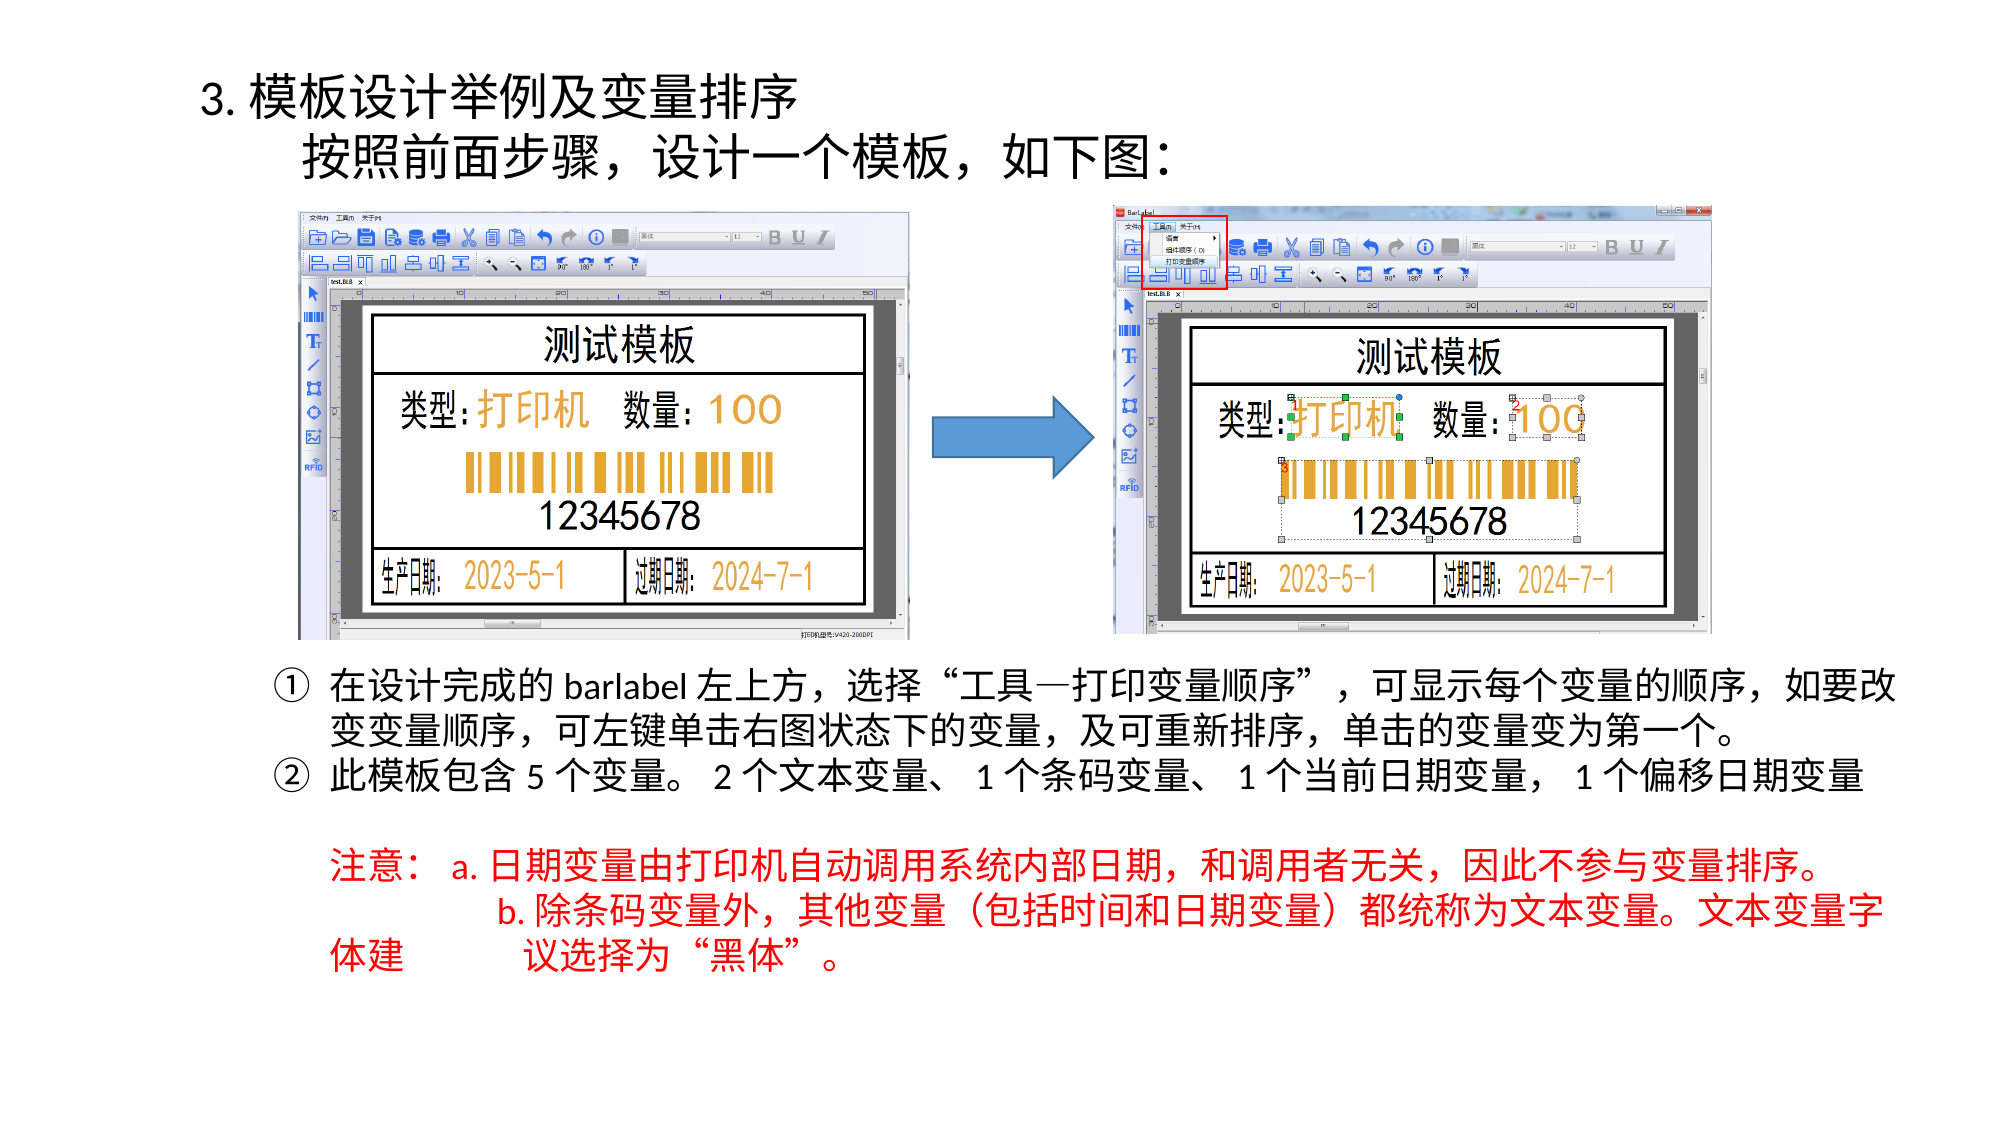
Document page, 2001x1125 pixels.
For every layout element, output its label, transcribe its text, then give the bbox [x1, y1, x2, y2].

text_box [1113, 205, 1712, 634]
text_box 3.模板设计举例及变量排序 按照前面步骤，设计一个模板，如下图： [184, 57, 1715, 193]
text_box 在设计完成的barlabel左上方，选择“工具—打印变量顺序”，可显示每个变量的顺序，如要改变变量顺序，可左键单击右图状态下的变量，及可重新排序，单击的变量变为第一个。 此模板包含5个变量。2个文本变量、1个条码变量、1个当前日期变量，1个偏移日期变量 注意：a.日期变量由打印机自动调用系统内部日期，和调用者无关，因此不参与变量排序。 b.除条码变量外，其他变量（包括时间和日期变量）都统称为文本变量。文本变量字体建 议选择为“黑体”。 [258, 654, 1923, 1075]
picture [298, 211, 910, 640]
text_box [931, 395, 1095, 480]
